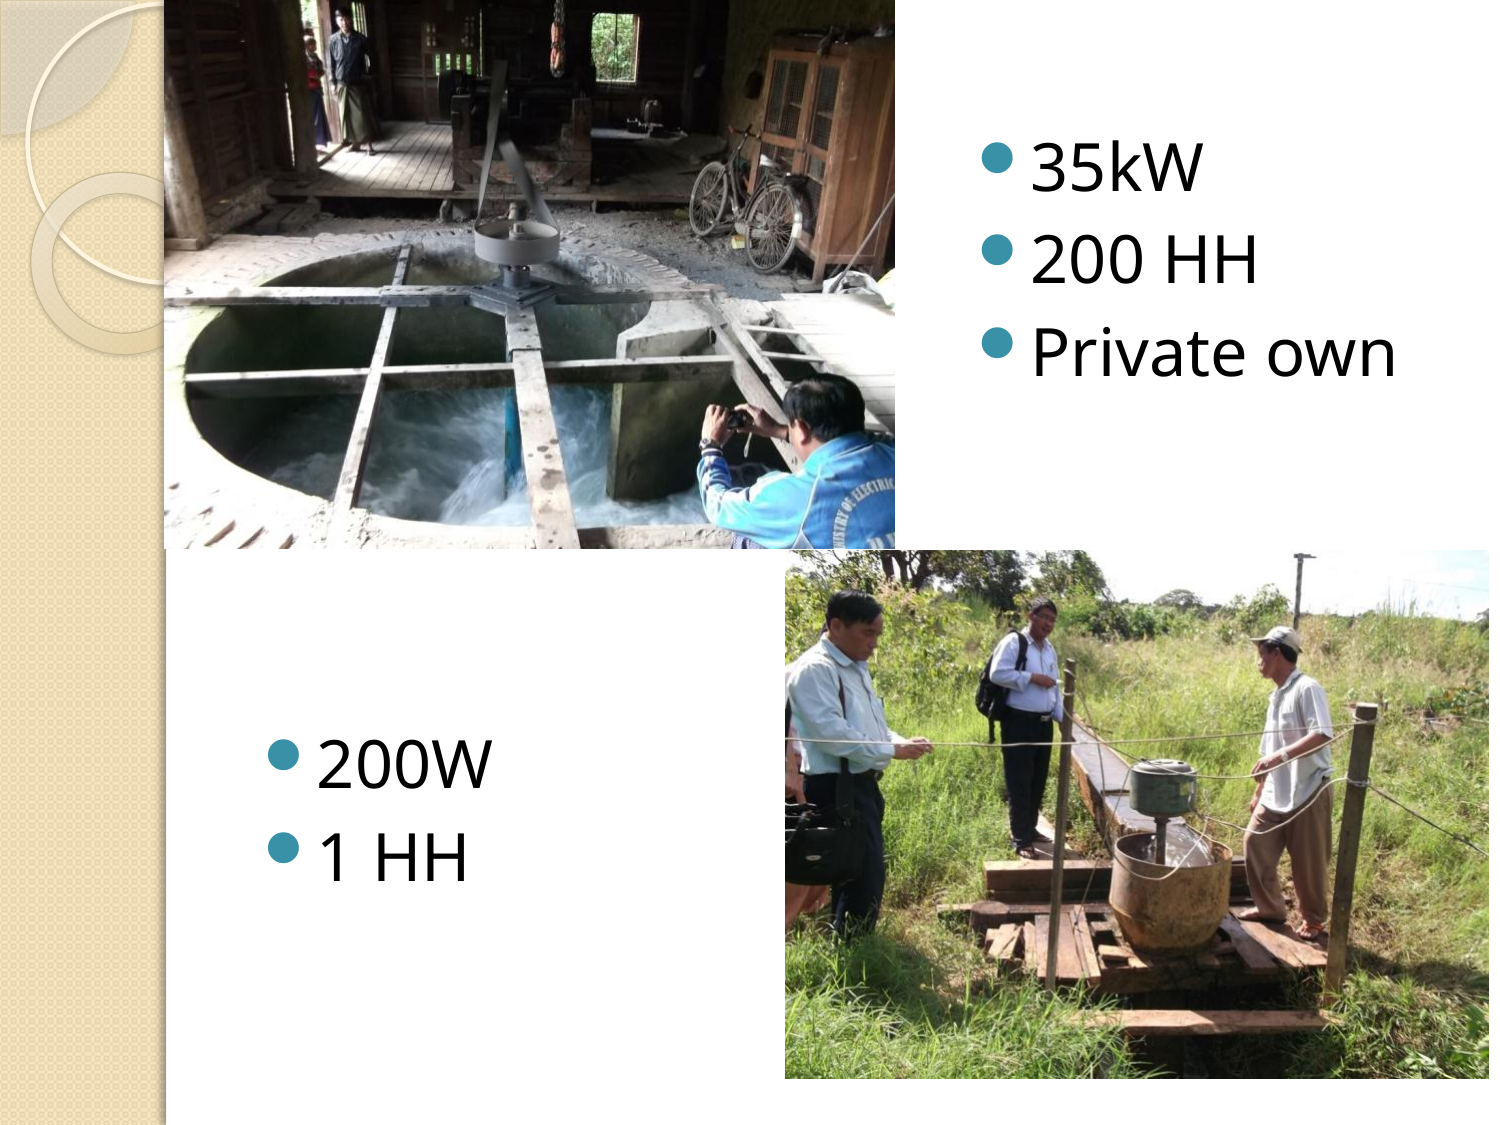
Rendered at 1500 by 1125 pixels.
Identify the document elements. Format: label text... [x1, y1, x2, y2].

text_box 35kW 200 HH Private own [949, 117, 1417, 428]
picture [784, 550, 1489, 1079]
text_box 200W 1 HH [235, 714, 703, 1025]
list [163, 0, 896, 549]
